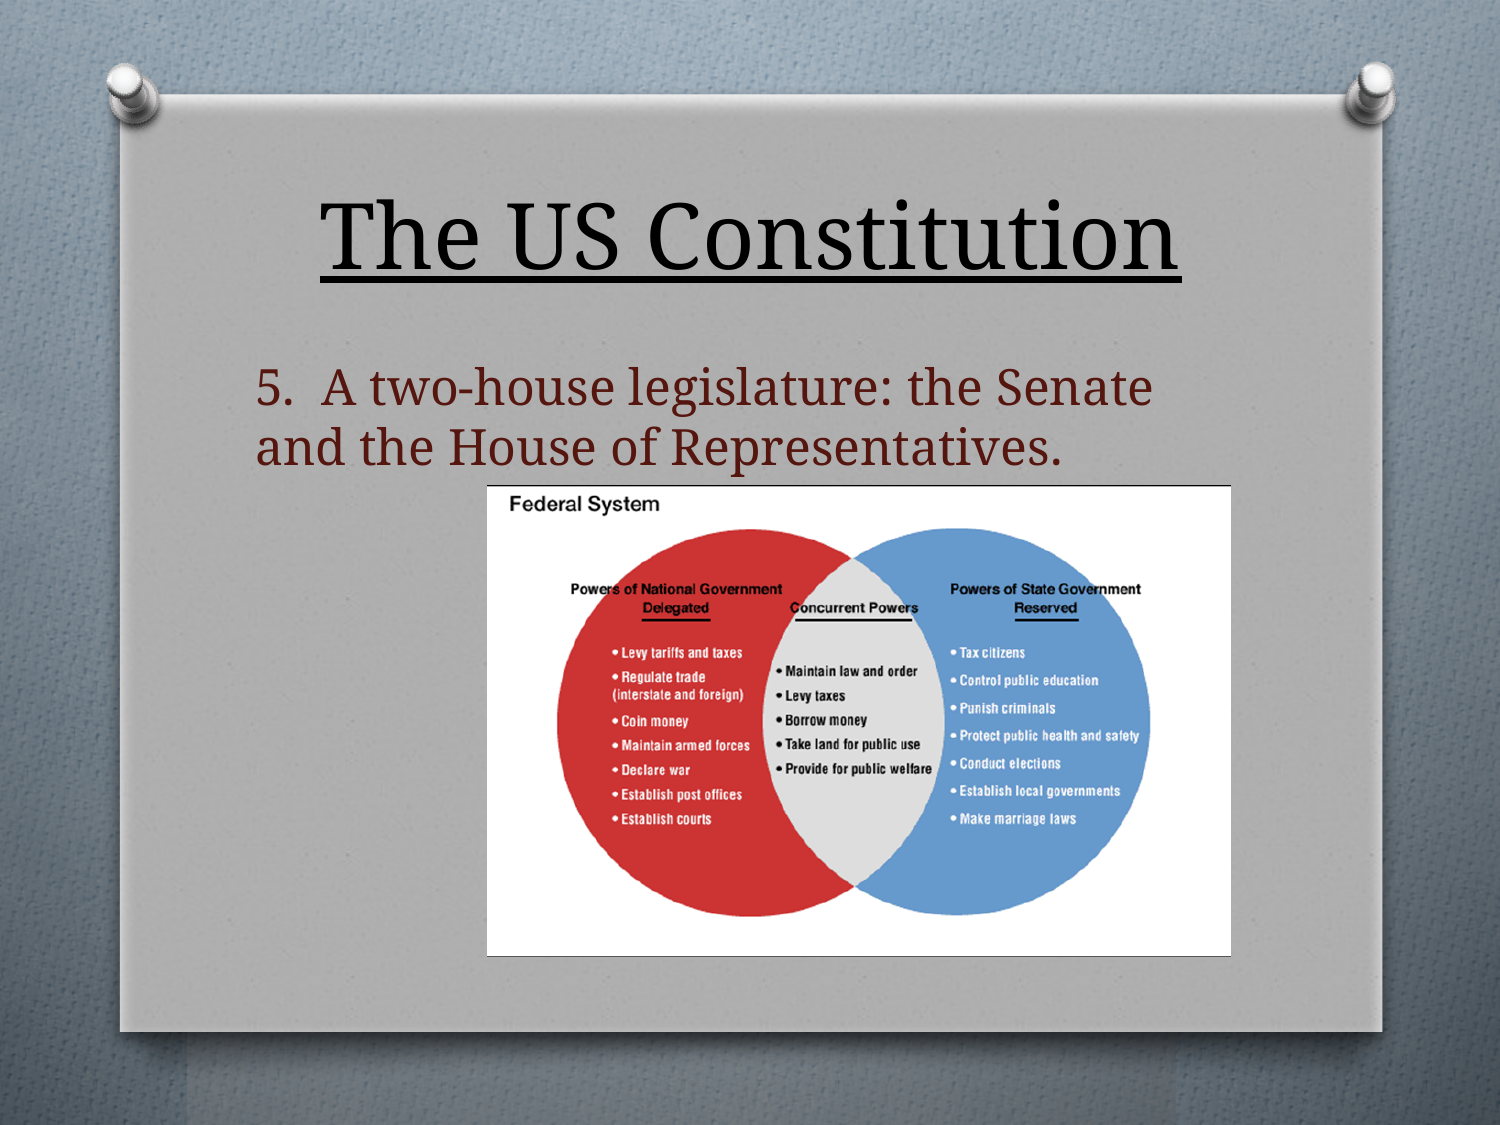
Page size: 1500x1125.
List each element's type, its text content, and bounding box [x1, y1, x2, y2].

title The US Constitution [179, 134, 1323, 332]
list 5. A two-house legislature: the Senate and the House of Representatives. [240, 347, 1257, 939]
picture [1317, 35, 1439, 156]
picture [75, 29, 198, 153]
picture [487, 485, 1232, 958]
